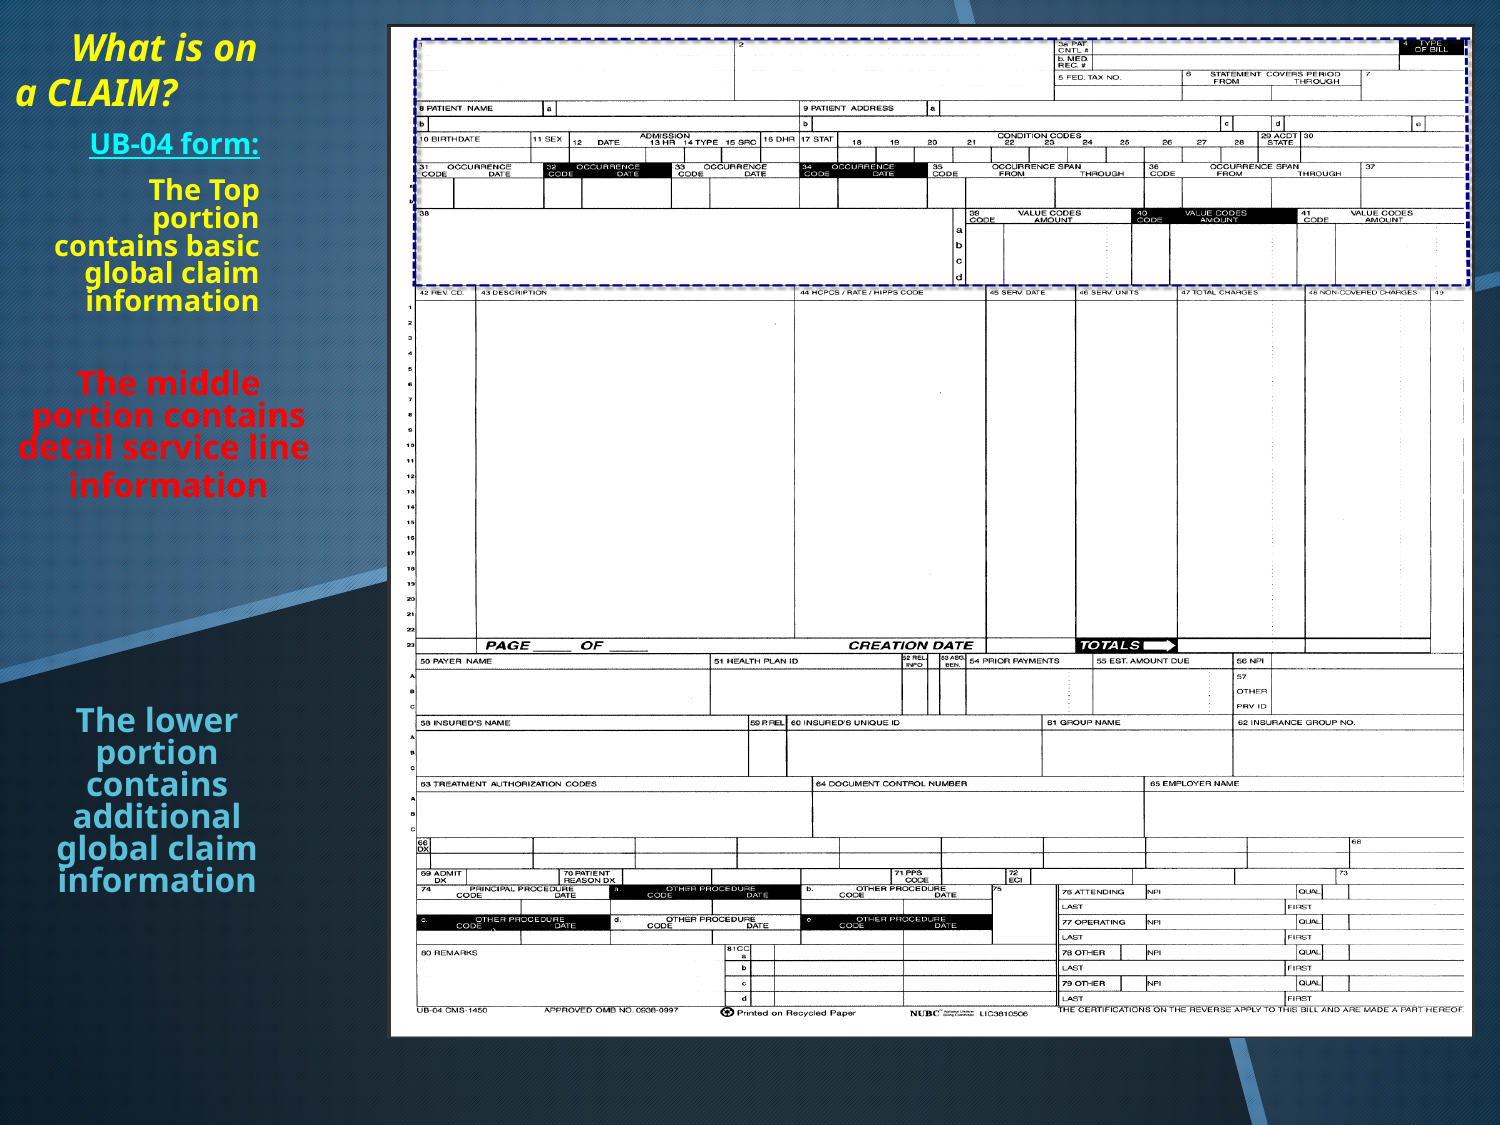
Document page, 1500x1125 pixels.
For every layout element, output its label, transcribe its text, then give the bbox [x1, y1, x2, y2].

text_box What is on a CLAIM? [0, 0, 275, 138]
text_box The middle portion contains detail service line information [0, 362, 338, 638]
text_box The lower portion contains additional global claim information [13, 699, 301, 925]
subtitle UB-04 form: The Top portion contains basic global claim information [24, 138, 275, 325]
picture [386, 24, 1476, 1038]
